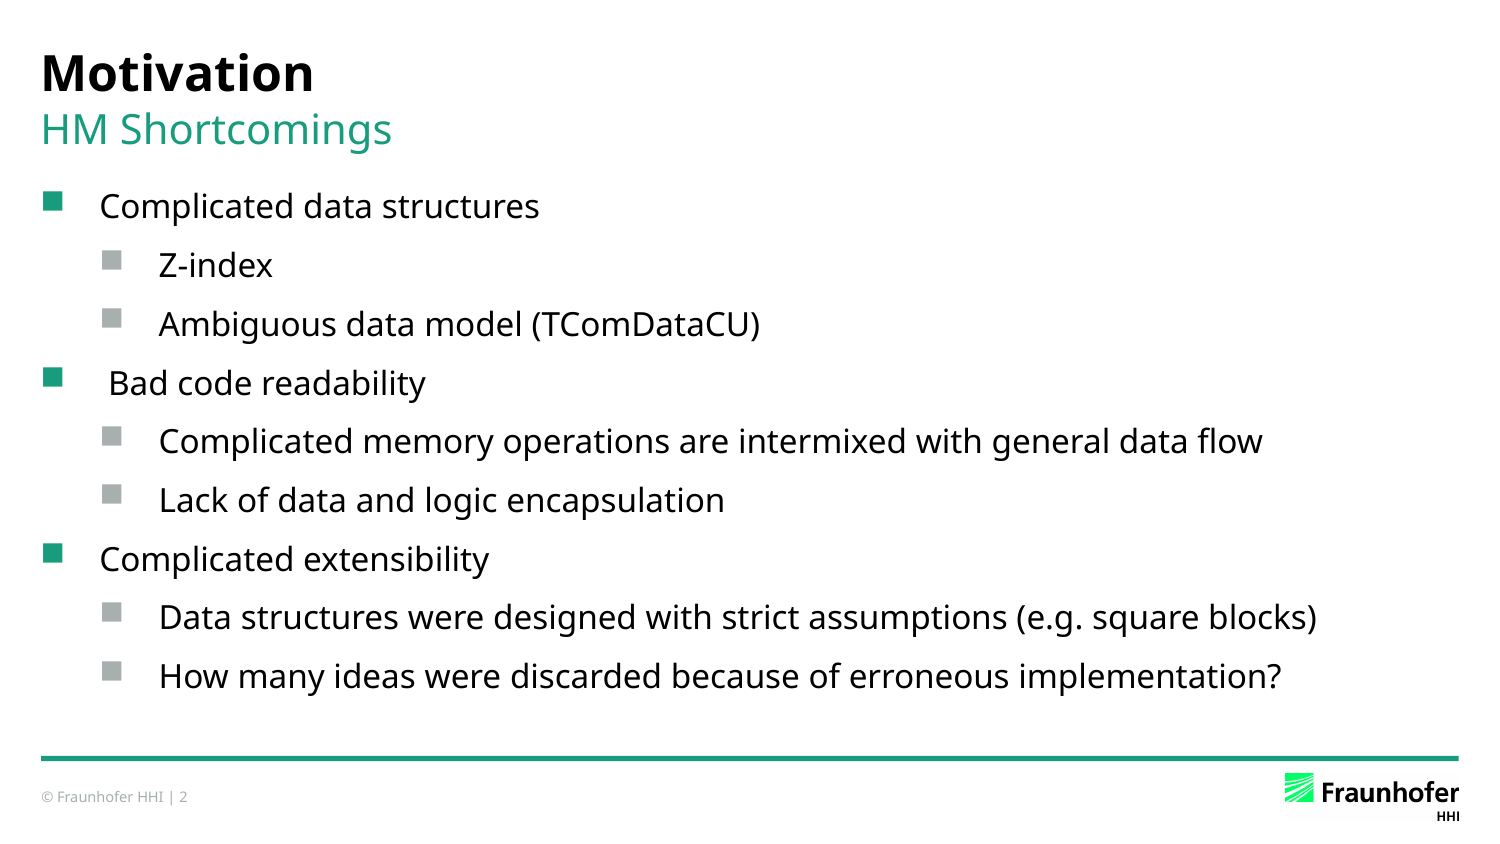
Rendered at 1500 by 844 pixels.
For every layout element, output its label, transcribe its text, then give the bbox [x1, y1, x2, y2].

picture [1285, 773, 1459, 821]
list HM Shortcomings [40, 102, 1458, 164]
list Complicated data structures Z-index Ambiguous data model (TComDataCU) Bad code readability Complicated memory operations are intermixed with general data flow Lack of data and logic encapsulation Complicated extensibility Data structures were designed with strict assumptions (e.g. square blocks) How many ideas were discarded because of erroneous implementation? [40, 185, 1458, 741]
title Motivation [40, 41, 1458, 102]
